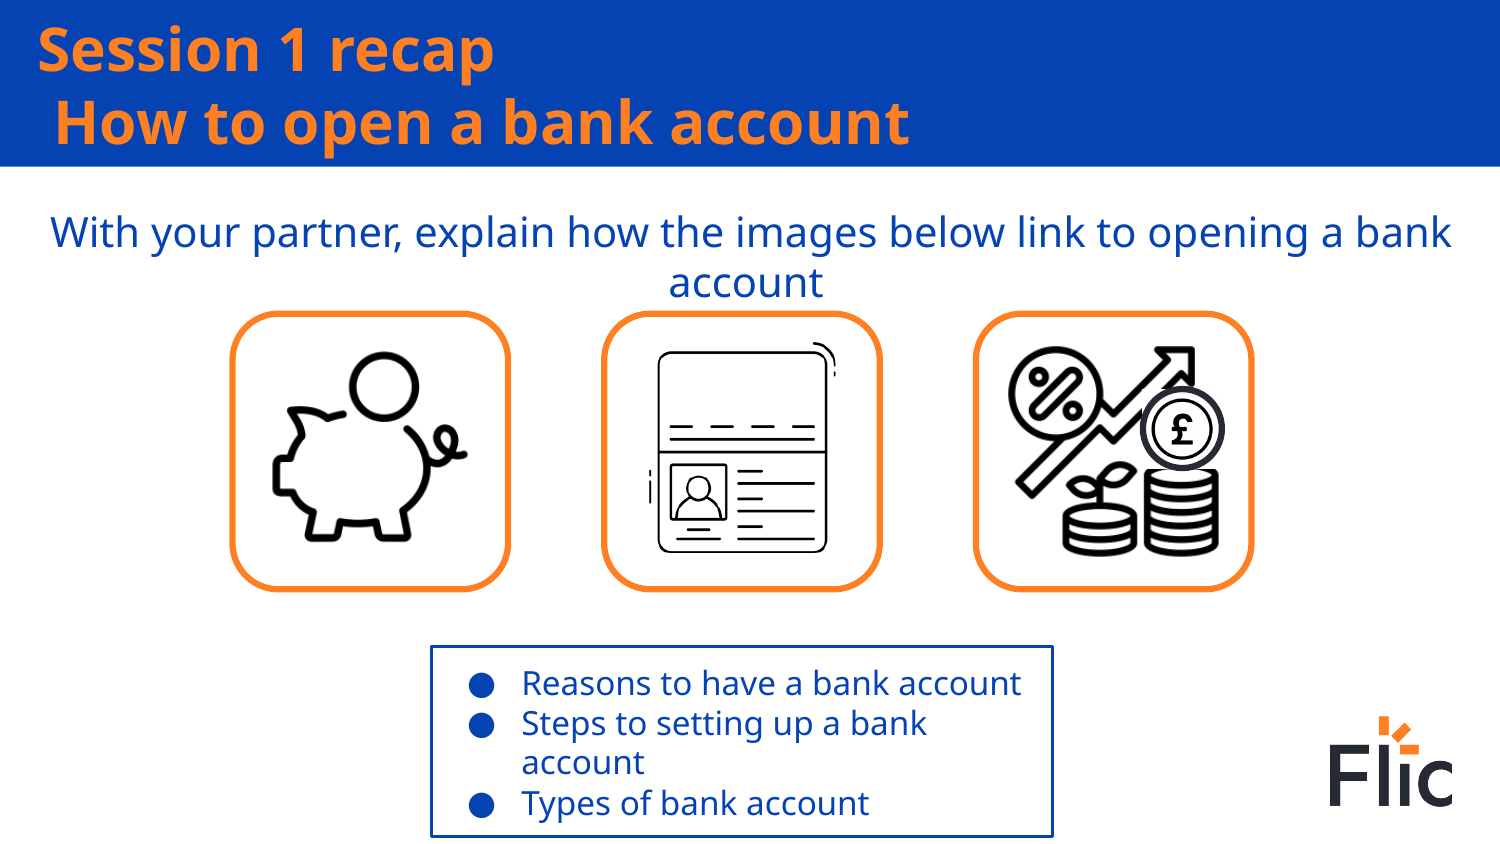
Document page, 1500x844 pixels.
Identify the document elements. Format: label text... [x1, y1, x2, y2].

title Session 1 recap How to open a bank account [22, 41, 1351, 127]
text_box With your partner, explain how the images below link to opening a bank account [11, 191, 1491, 322]
text_box [232, 322, 509, 590]
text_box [975, 313, 1252, 590]
text_box Reasons to have a bank account Steps to setting up a bank account Types of bank account [431, 646, 1053, 837]
text_box [604, 322, 880, 590]
picture [264, 346, 476, 557]
picture [1330, 716, 1452, 807]
picture [640, 342, 844, 553]
